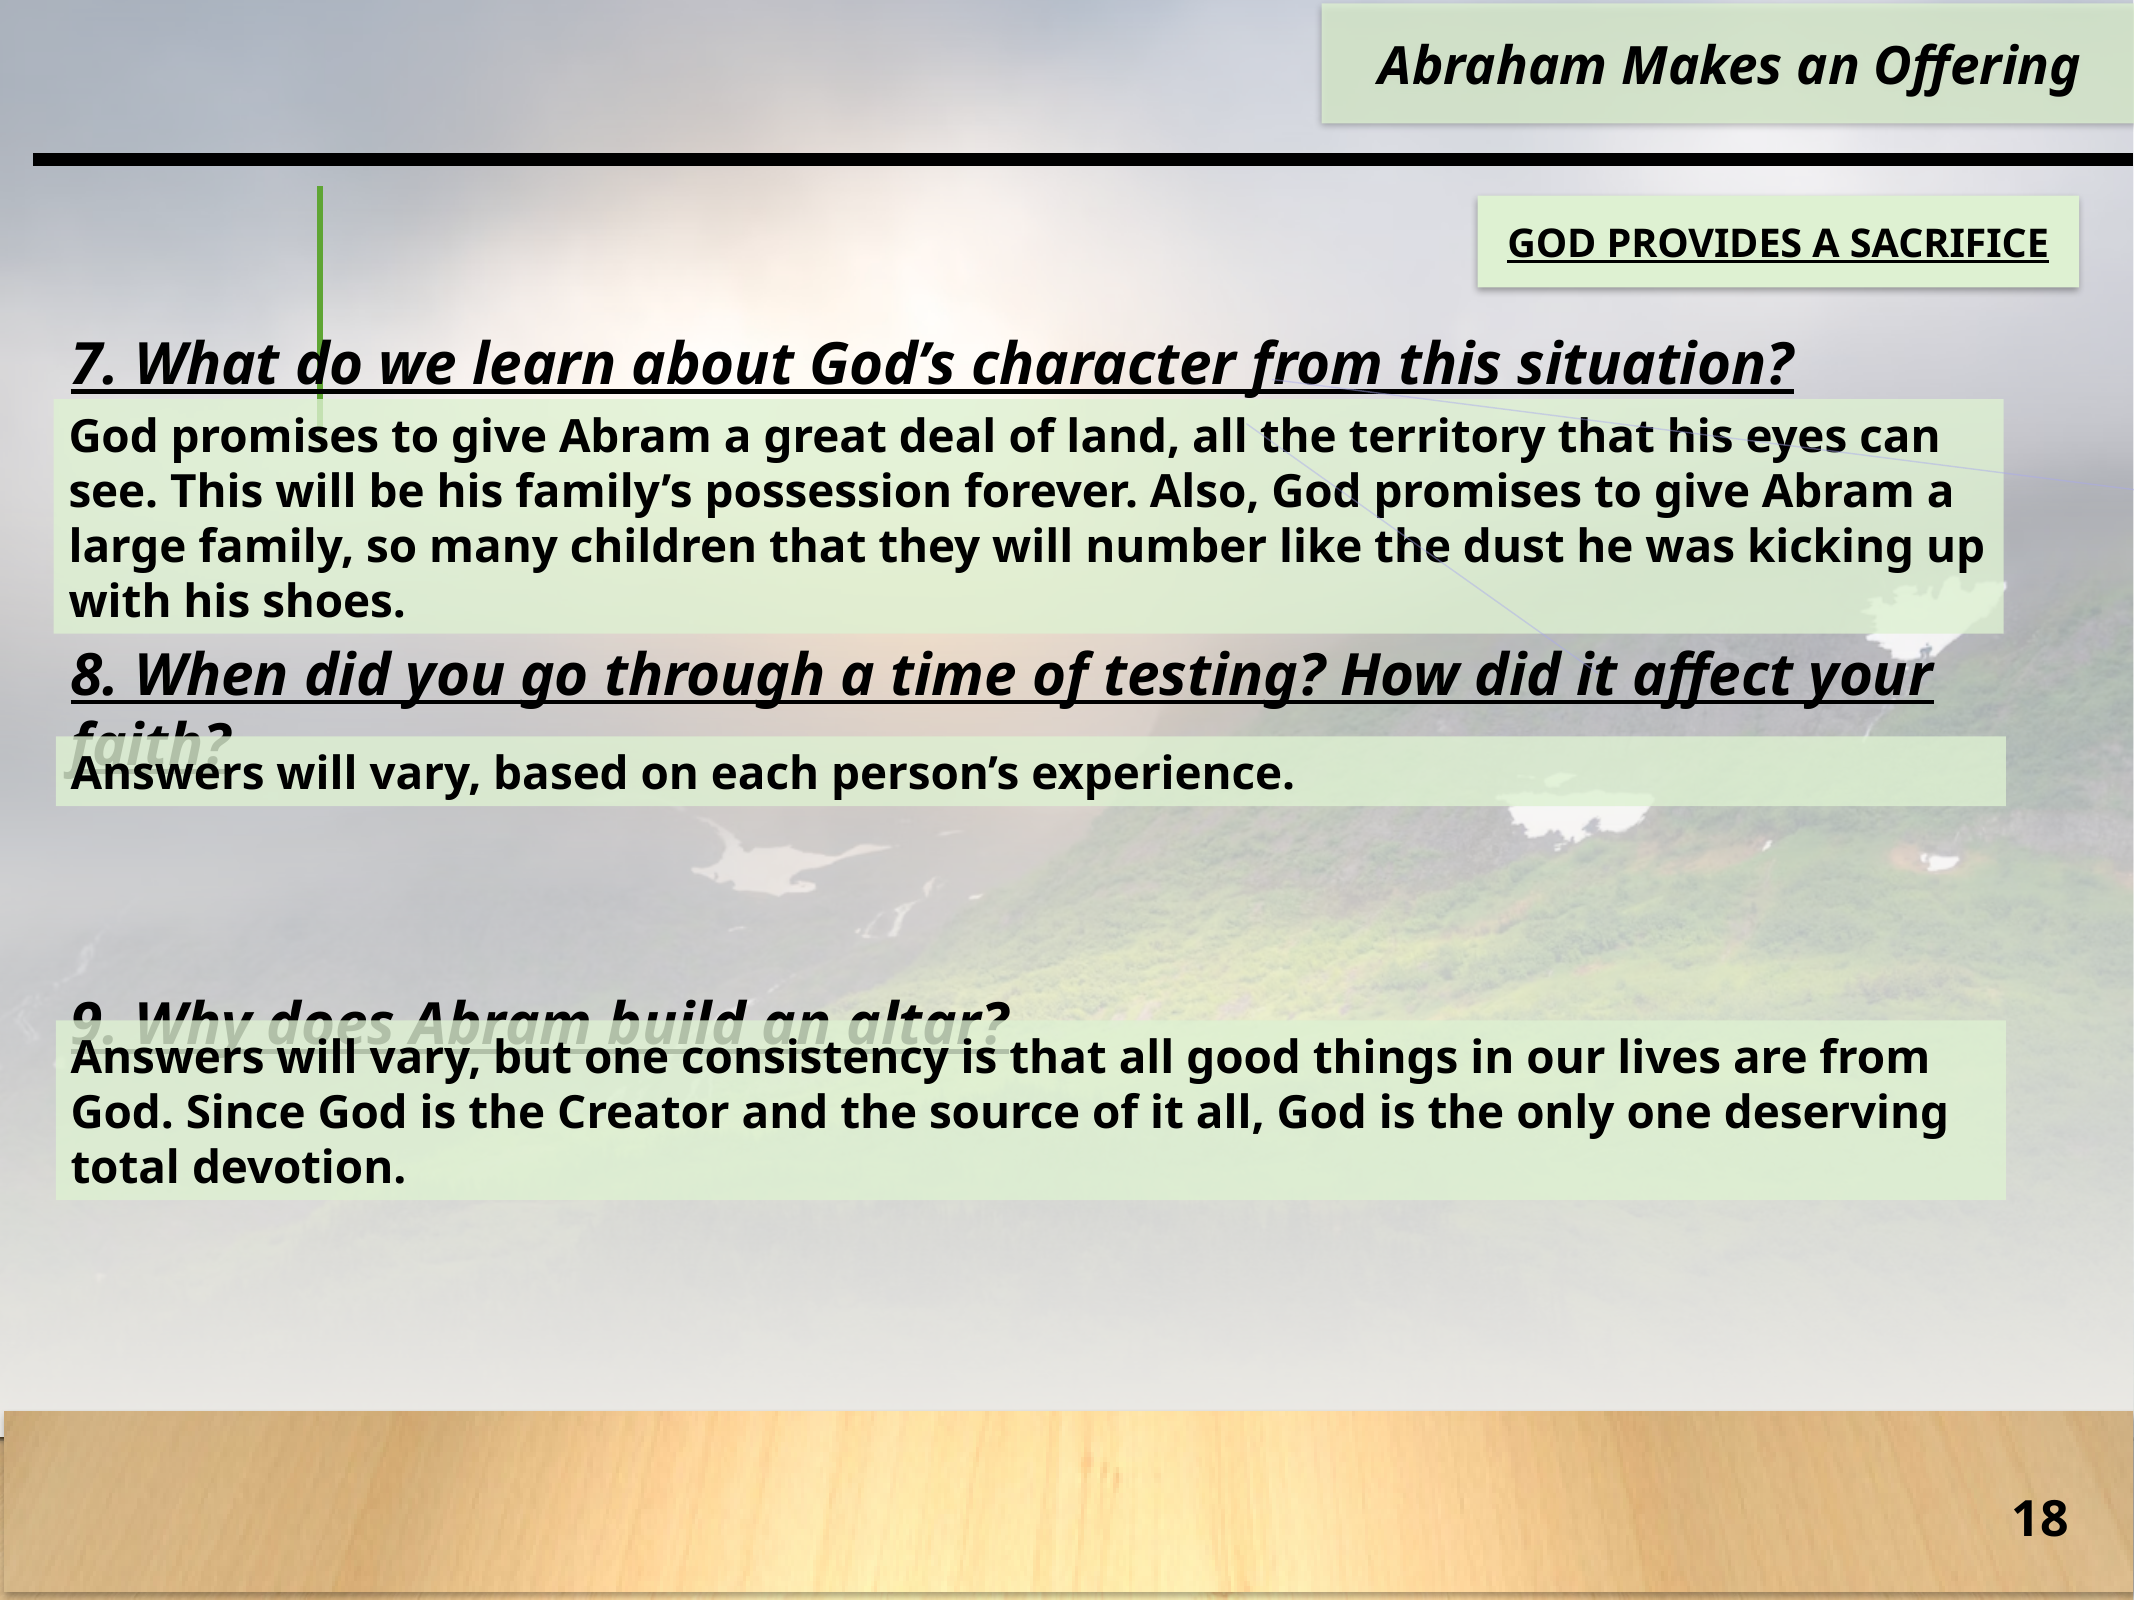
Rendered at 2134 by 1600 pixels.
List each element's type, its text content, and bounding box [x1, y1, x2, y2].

text_box God promises to give Abram a great deal of land, all the territory that his eyes can see. This will be his family’s possession forever. Also, God promises to give Abram a large family, so many children that they will number like the dust he was kicking up with his shoes. [53, 399, 2004, 634]
picture [0, 1411, 2134, 1600]
text_box 7. What do we learn about God’s character from this situation? 8. When did you go through a time of testing? How did it affect your faith? 9. Why does Abram build an altar? [55, 319, 2111, 1064]
text_box Answers will vary, based on each person’s experience. [55, 736, 2006, 807]
text_box Answers will vary, but one consistency is that all good things in our lives are from God. Since God is the Creator and the source of it all, God is the only one deserving total devotion. [55, 1020, 2006, 1201]
text_box Abraham Makes an Offering [1321, 3, 2134, 124]
text_box GOD PROVIDES A SACRIFICE [1477, 195, 2080, 288]
